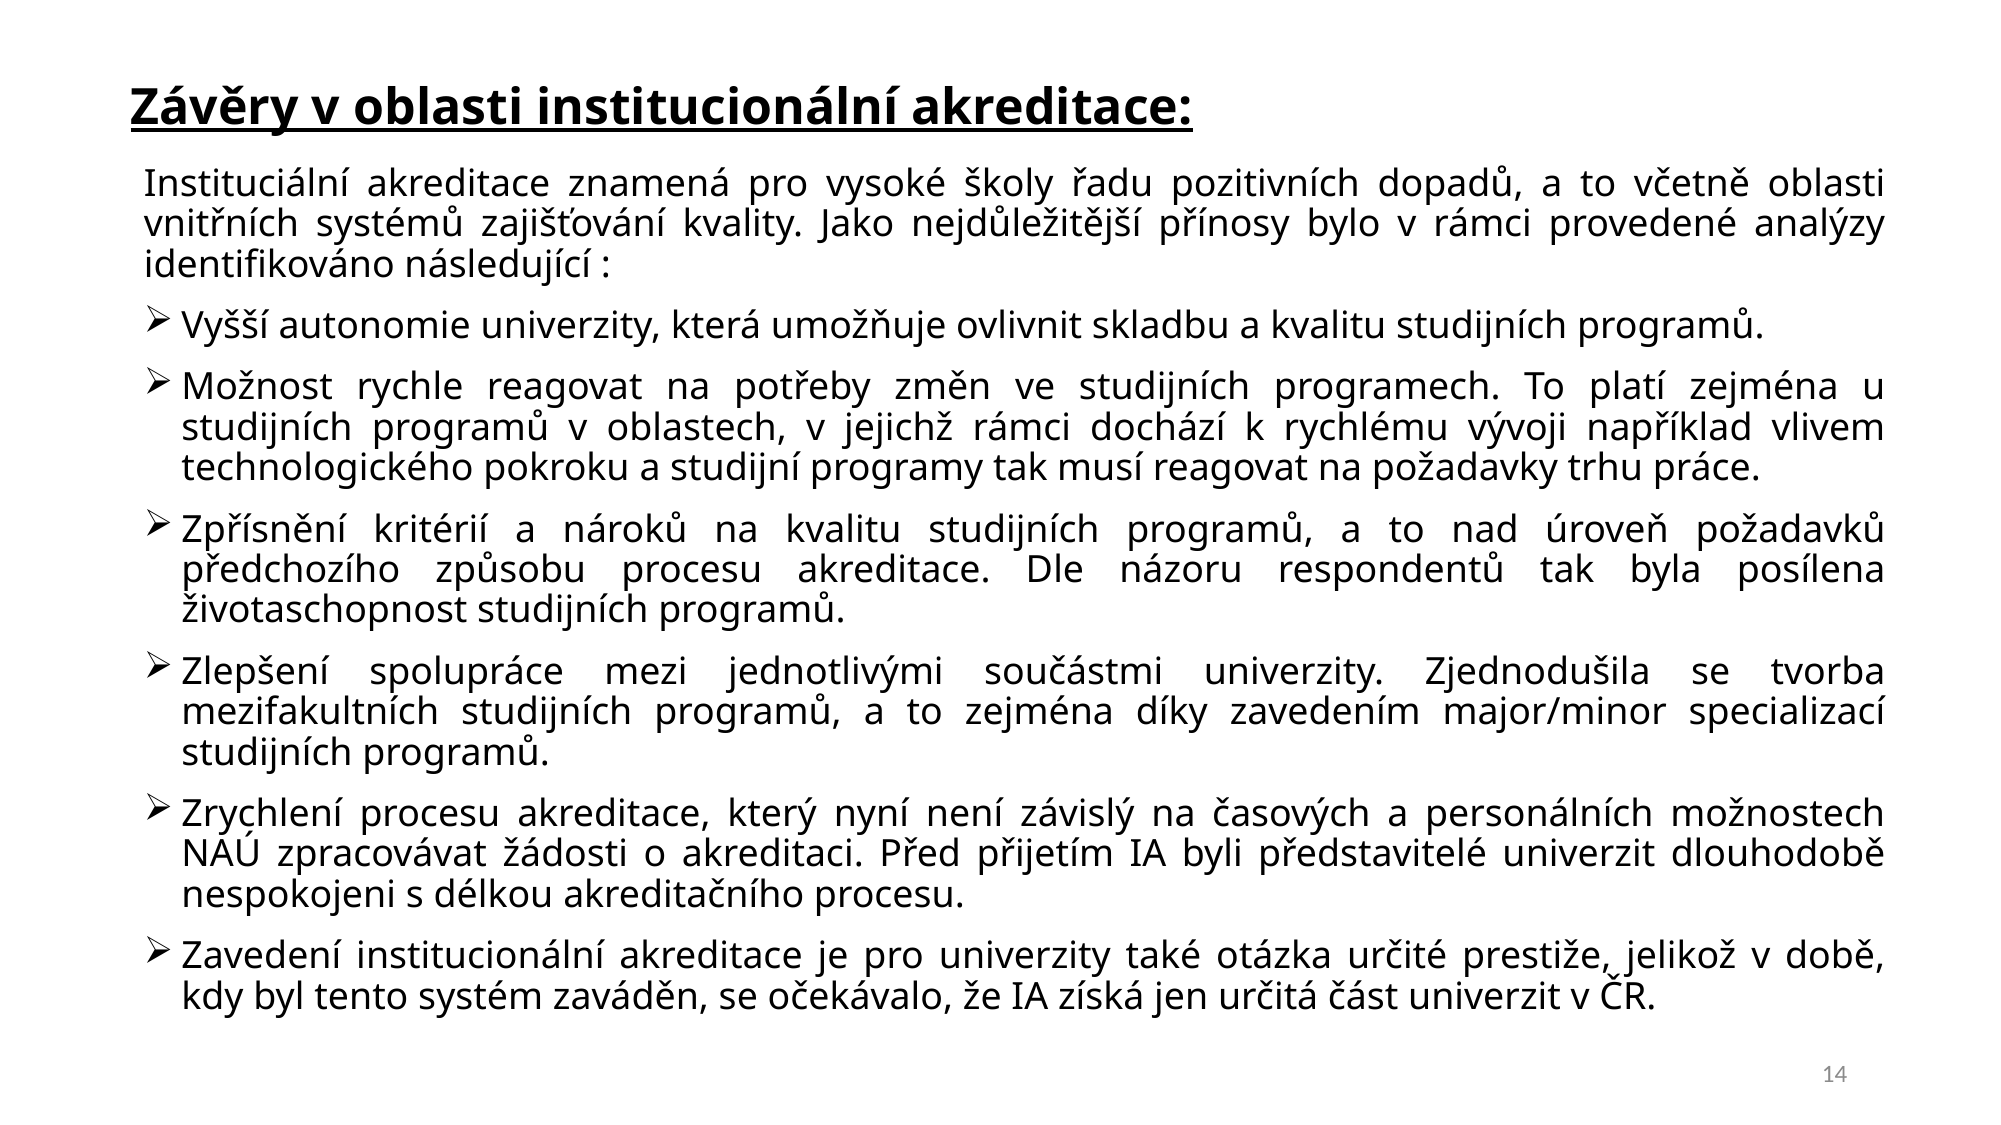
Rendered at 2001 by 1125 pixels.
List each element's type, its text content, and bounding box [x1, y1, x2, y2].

text_box Instituciální akreditace znamená pro vysoké školy řadu pozitivních dopadů, a to včetně oblasti vnitřních systémů zajišťování kvality. Jako nejdůležitější přínosy bylo v rámci provedené analýzy identifikováno následující : Vyšší autonomie univerzity, která umožňuje ovlivnit skladbu a kvalitu studijních programů. Možnost rychle reagovat na potřeby změn ve studijních programech. To platí zejména u studijních programů v oblastech, v jejichž rámci dochází k rychlému vývoji například vlivem technologického pokroku a studijní programy tak musí reagovat na požadavky trhu práce. Zpřísnění kritérií a nároků na kvalitu studijních programů, a to nad úroveň požadavků předchozího způsobu procesu akreditace. Dle názoru respondentů tak byla posílena životaschopnost studijních programů. Zlepšení spolupráce mezi jednotlivými součástmi univerzity. Zjednodušila se tvorba mezifakultních studijních programů, a to zejména díky zavedením major/minor specializací studijních programů. Zrychlení procesu akreditace, který nyní není závislý na časových a personálních možnostech NAÚ zpracovávat žádosti o akreditaci. Před přijetím IA byli představitelé univerzit dlouhodobě nespokojeni s délkou akreditačního procesu. Zavedení institucionální akreditace je pro univerzity také otázka určité prestiže, jelikož v době, kdy byl tento systém zaváděn, se očekávalo, že IA získá jen určitá část univerzit v ČR. [128, 156, 1902, 1043]
title Závěry v oblasti institucionální akreditace: [115, 59, 1841, 157]
slide_number 14 [1412, 1043, 1863, 1103]
